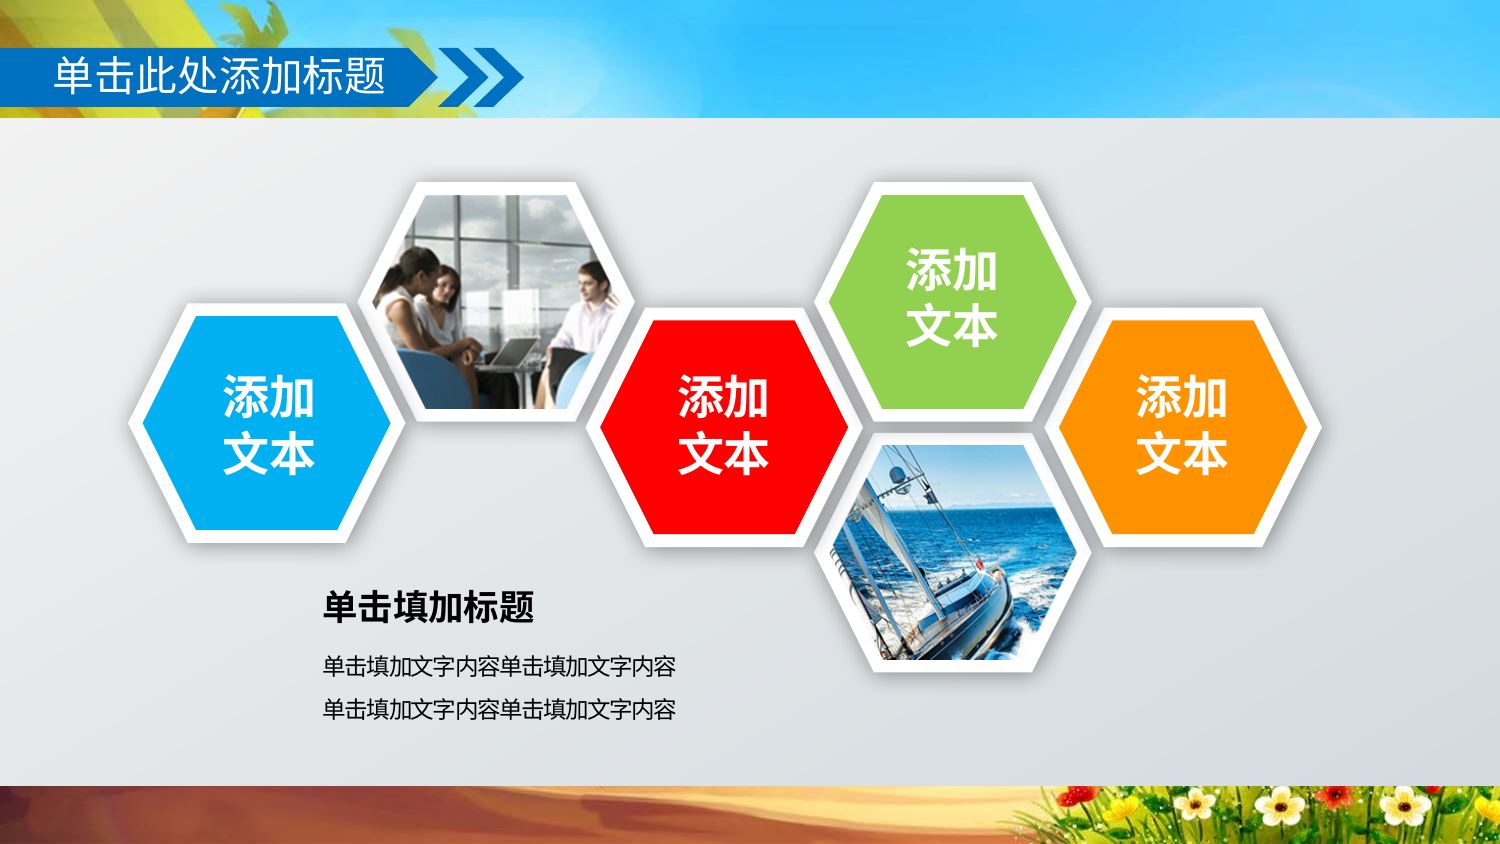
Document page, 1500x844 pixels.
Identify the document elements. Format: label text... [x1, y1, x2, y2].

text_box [357, 181, 636, 422]
picture [0, 0, 1500, 118]
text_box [813, 432, 1092, 673]
picture [0, 786, 1500, 844]
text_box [127, 303, 406, 544]
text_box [813, 181, 1092, 422]
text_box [585, 307, 864, 548]
text_box 单击填加标题 [307, 577, 746, 616]
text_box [1044, 307, 1323, 548]
text_box 单击填加文字内容单击填加文字内容 单击填加文字内容单击填加文字内容 [322, 638, 762, 766]
